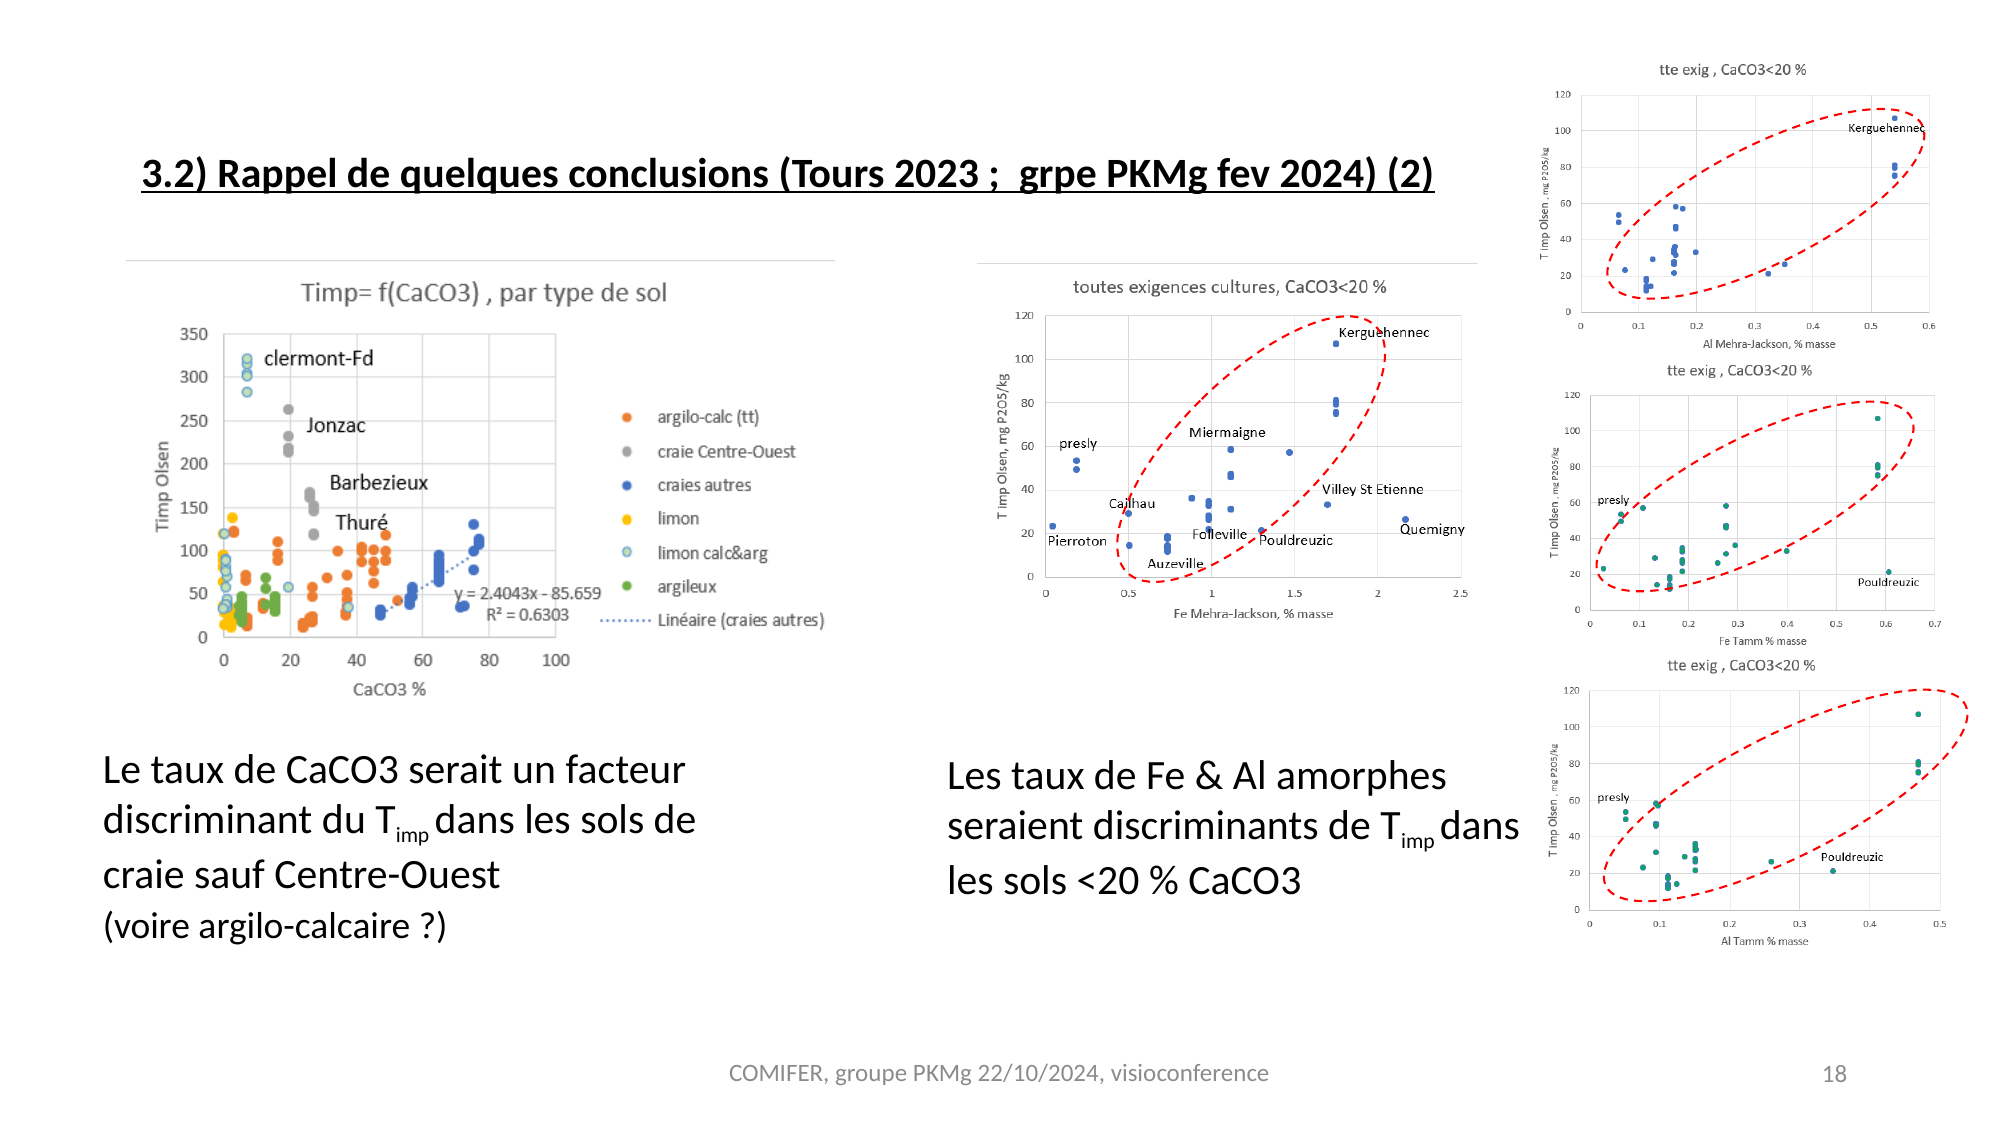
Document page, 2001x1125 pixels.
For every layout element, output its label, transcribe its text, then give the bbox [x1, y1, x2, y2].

slide_number 18 [1412, 1042, 1863, 1103]
text_box Le taux de CaCO3 serait un facteur discriminant du Timp dans les sols de craie sauf Centre-Ouest (voire argilo-calcaire ?) [88, 734, 763, 955]
footer COMIFER, groupe PKMg 22/10/2024, visioconference [662, 1041, 1338, 1102]
text_box Les taux de Fe & Al amorphes seraient discriminants de Timp dans les sols <20 % CaCO3 [932, 740, 1529, 911]
text_box 3.2) Rappel de quelques conclusions (Tours 2023 ; grpe PKMg fev 2024) (2) [126, 138, 1452, 204]
picture [1524, 53, 1951, 952]
picture [126, 260, 835, 721]
picture [977, 263, 1478, 629]
text_box [1951, 692, 1969, 750]
